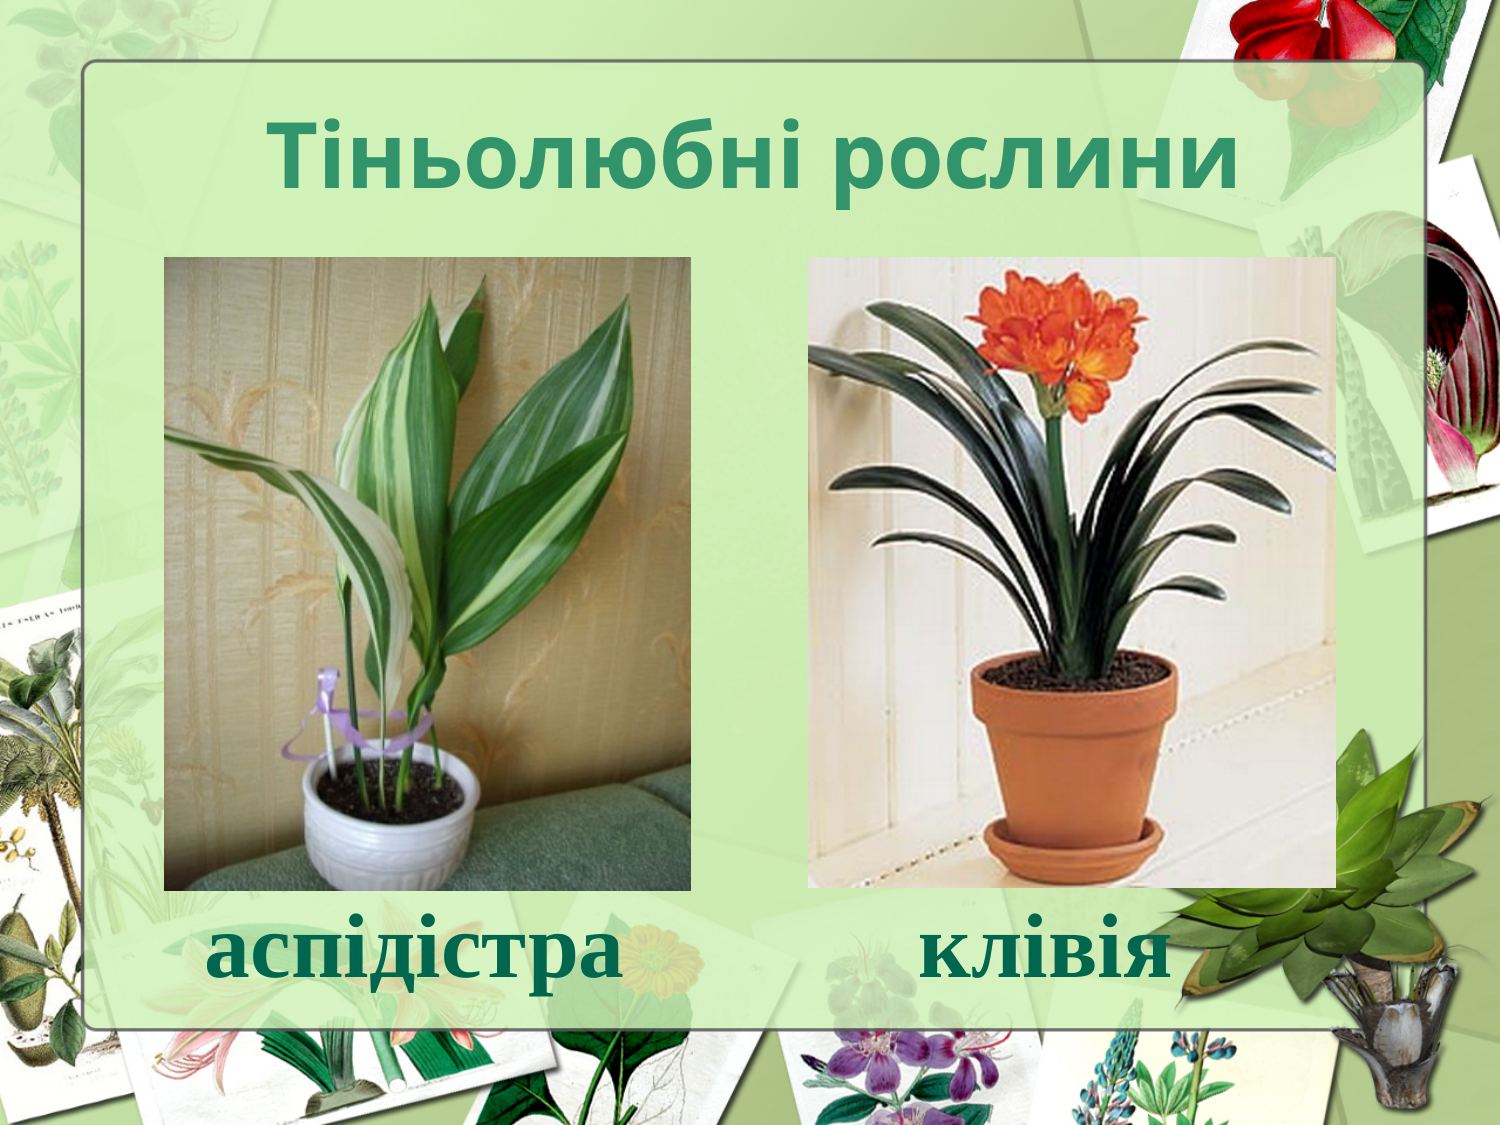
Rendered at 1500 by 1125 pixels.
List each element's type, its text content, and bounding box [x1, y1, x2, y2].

title Тіньолюбні рослини [116, 58, 1393, 247]
picture [0, 0, 1500, 1125]
text_box аспідістра [189, 900, 641, 1004]
text_box клівія [903, 897, 1189, 1004]
